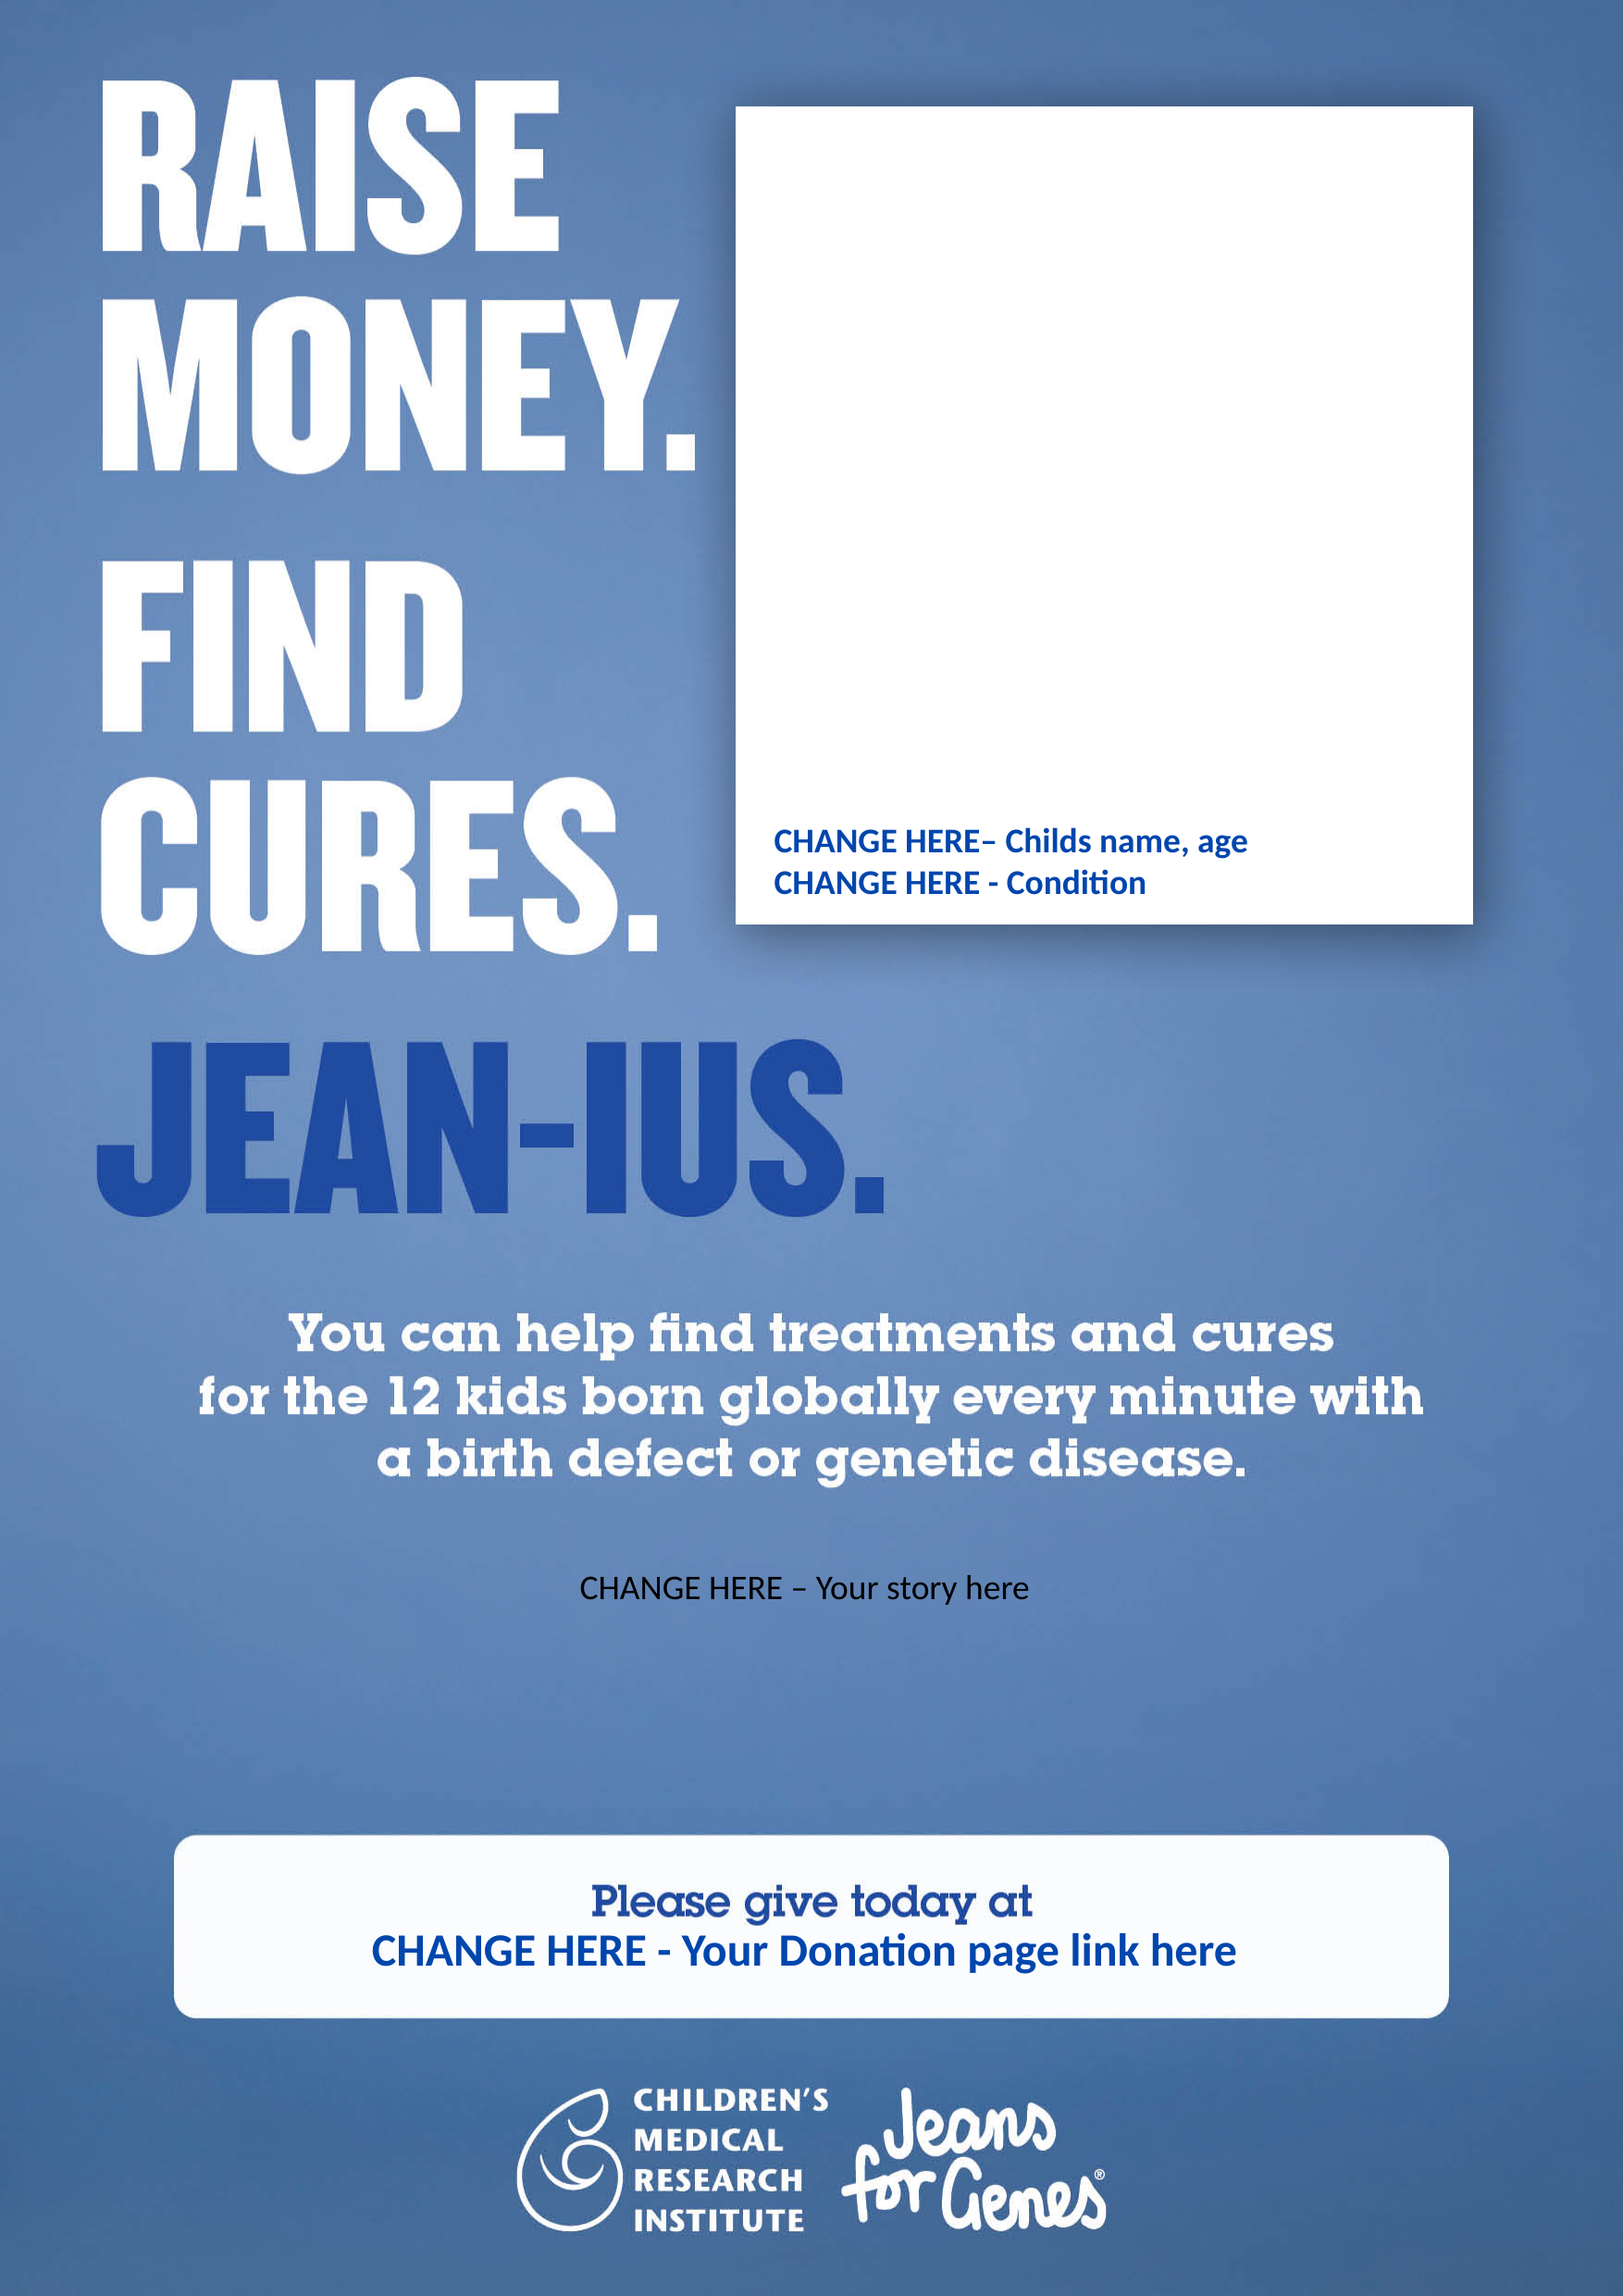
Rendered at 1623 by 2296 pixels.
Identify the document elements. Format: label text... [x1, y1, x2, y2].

picture [0, 0, 1623, 2296]
text_box CHANGE HERE - Your Donation page link here [193, 1912, 1416, 1982]
text_box CHANGE HERE – Your story here [234, 1558, 1376, 1614]
text_box CHANGE HERE– Childs name, age CHANGE HERE - Condition [760, 811, 1432, 908]
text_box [768, 139, 1441, 900]
